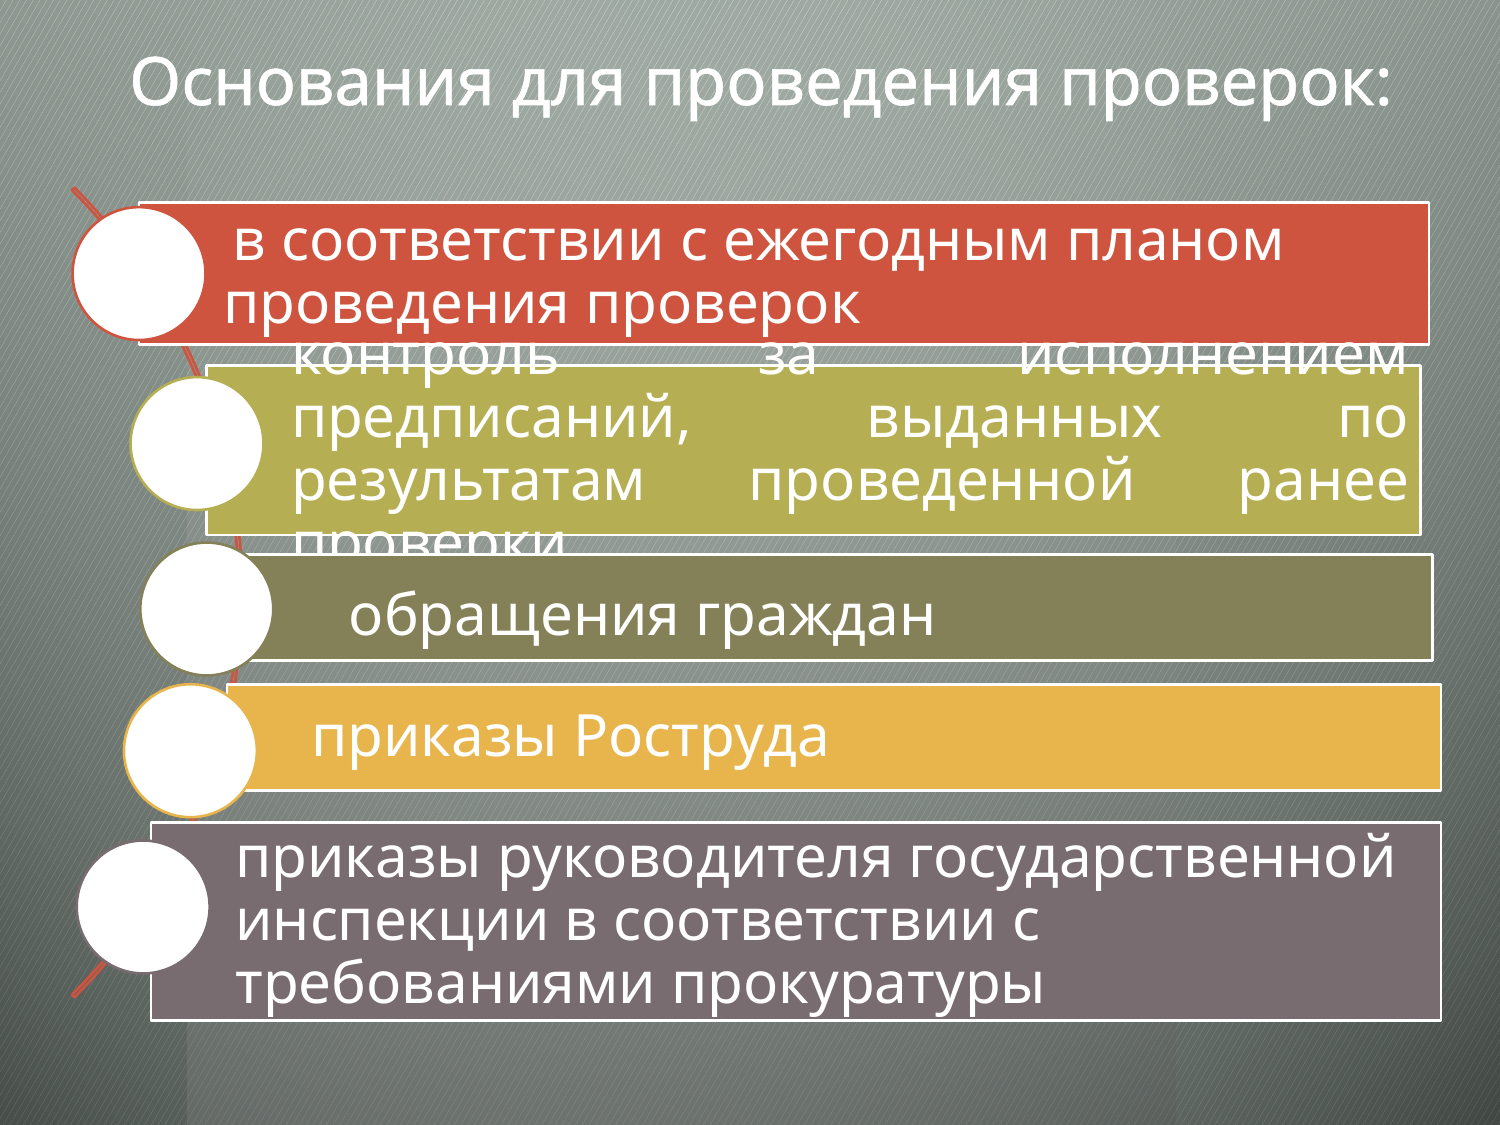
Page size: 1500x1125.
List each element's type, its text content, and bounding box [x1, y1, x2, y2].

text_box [58, 172, 1442, 1024]
text_box Основания для проведения проверок: [100, 30, 1424, 126]
